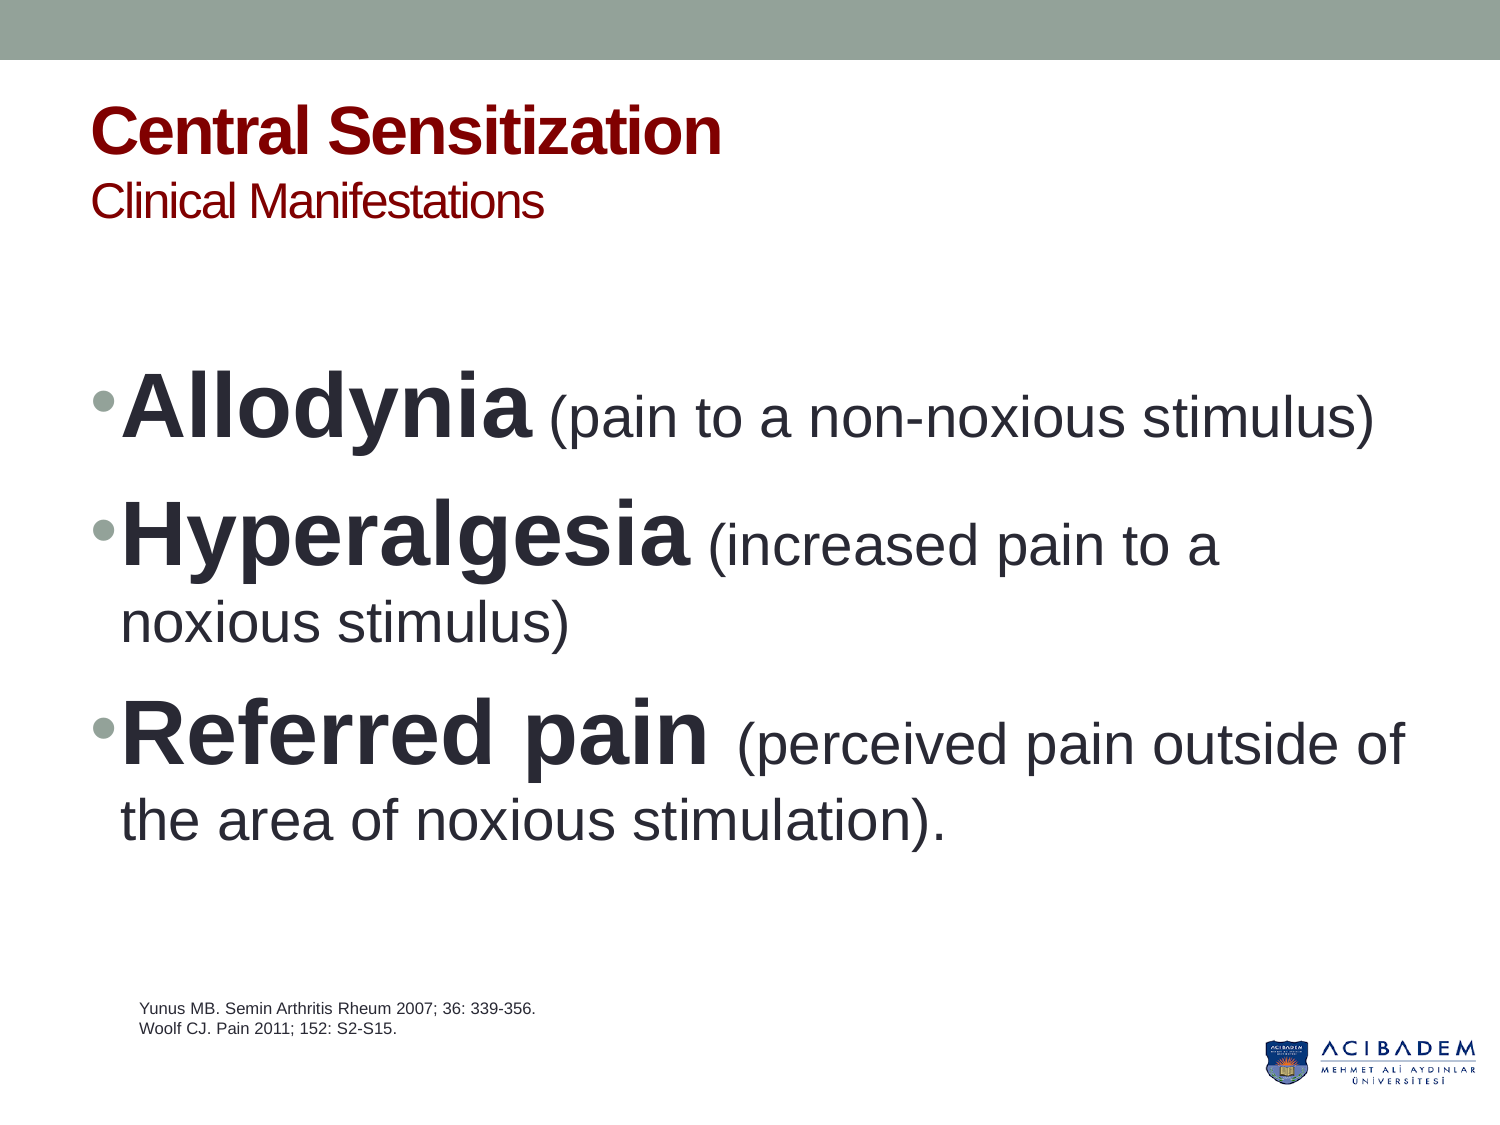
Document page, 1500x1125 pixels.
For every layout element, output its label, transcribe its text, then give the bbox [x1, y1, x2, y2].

list Allodynia (pain to a non-noxious stimulus) Hyperalgesia (increased pain to a noxious stimulus) Referred pain (perceived pain outside of the area of noxious stimulation). [75, 338, 1425, 1081]
text_box Yunus MB. Semin Arthritis Rheum 2007; 36: 339-356. Woolf CJ. Pain 2011; 152: S2-S15. [124, 990, 552, 1125]
picture [1247, 1015, 1500, 1125]
title Central Sensitization Clinical Manifestations [75, 78, 1482, 237]
